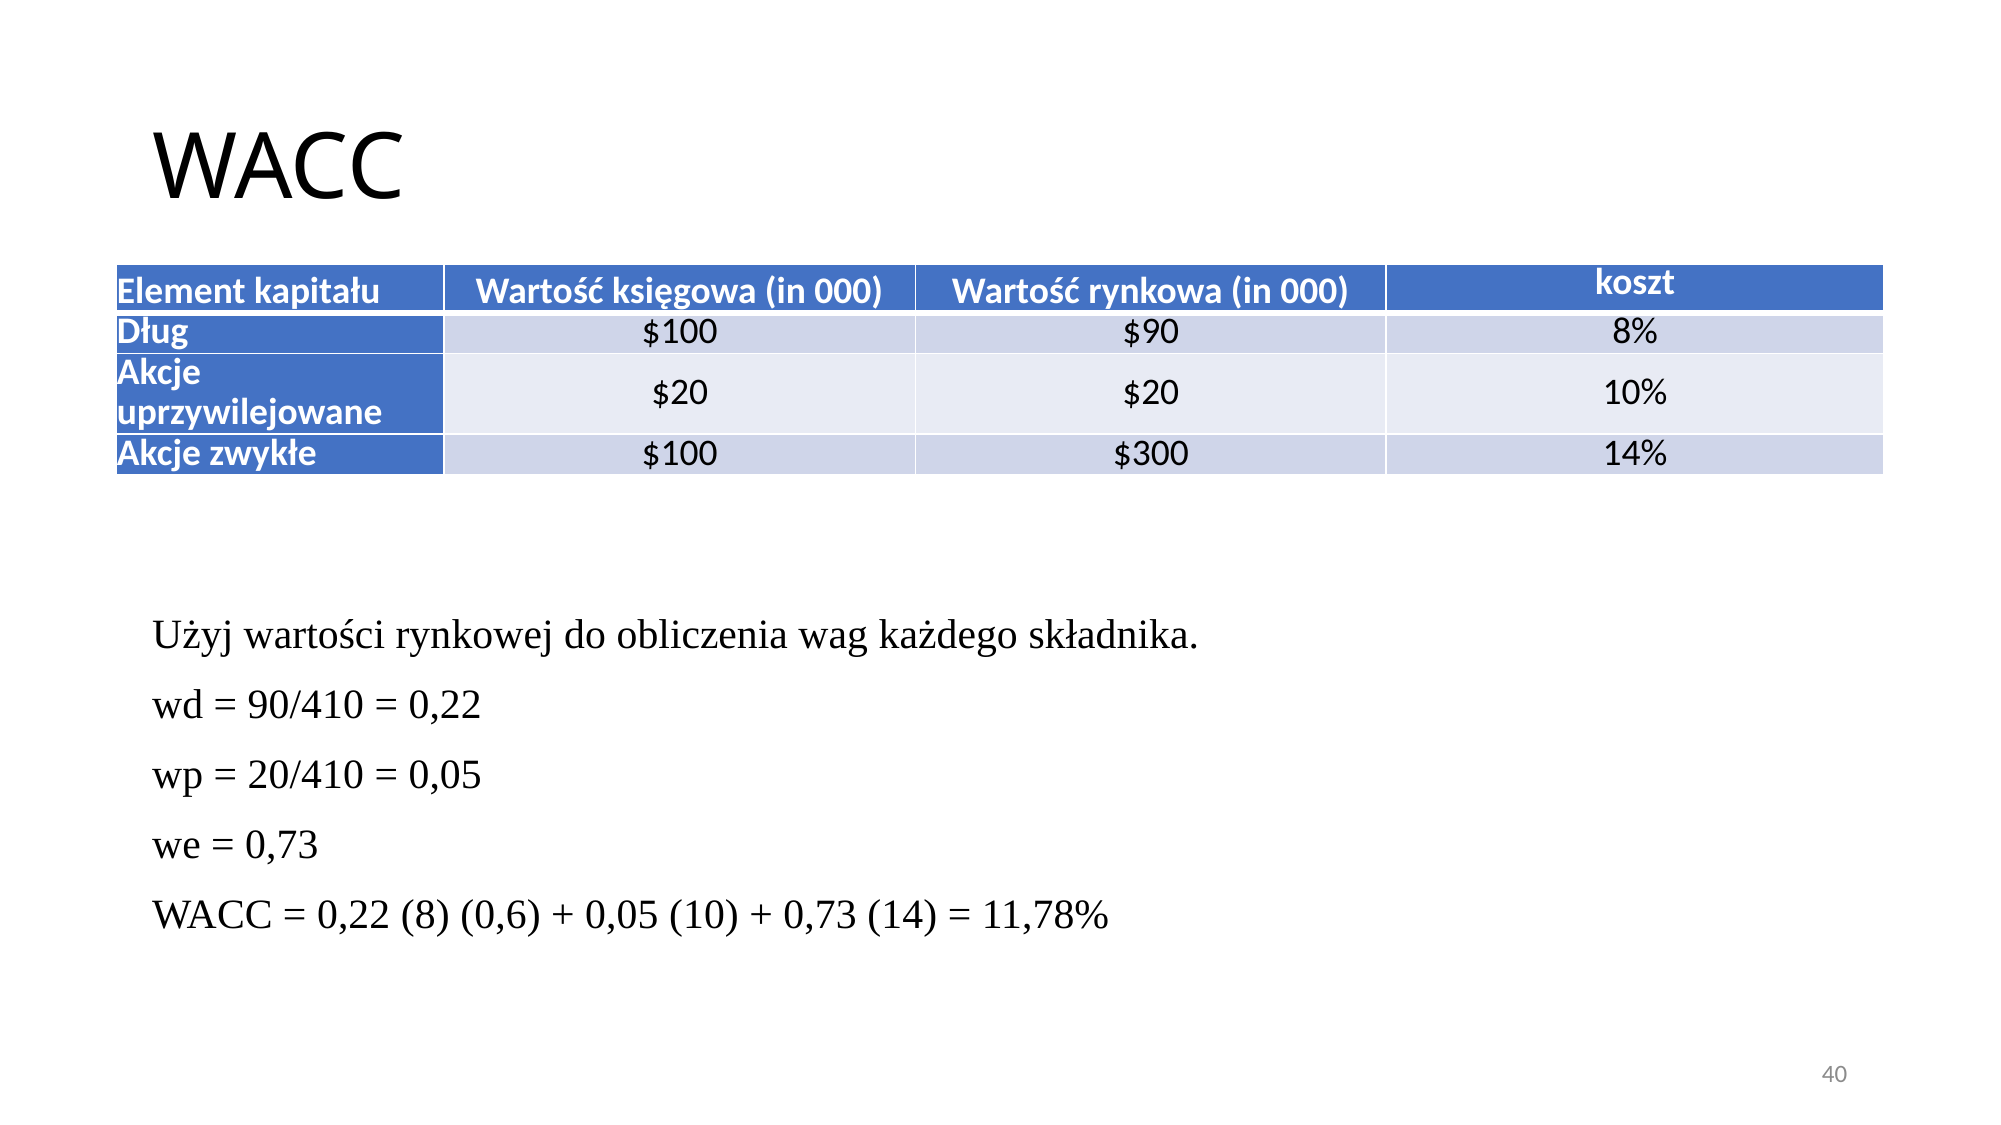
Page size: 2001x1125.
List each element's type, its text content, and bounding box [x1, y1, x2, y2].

table_cell $300 [916, 435, 1385, 474]
table_cell Dług [117, 316, 443, 353]
table_cell $100 [445, 316, 915, 353]
table_cell 14% [1387, 435, 1883, 474]
table_cell 8% [1387, 316, 1883, 353]
table_cell Akcje zwykłe [117, 435, 443, 474]
title WACC [137, 59, 1863, 263]
table_header Wartość księgowa (in 000) [445, 265, 915, 310]
table_header koszt [1387, 265, 1883, 310]
table_header Element kapitału [117, 265, 443, 310]
table_cell 10% [1387, 354, 1883, 433]
table_cell $100 [445, 435, 915, 474]
text_box Użyj wartości rynkowej do obliczenia wag każdego składnika. wd = 90/410 = 0,22 wp = 20/410 = 0,05 we = 0,73 WACC = 0,22 (8) (0,6) + 0,05 (10) + 0,73 (14) = 11,78% [137, 595, 1815, 945]
table_cell Akcje uprzywilejowane [117, 354, 443, 433]
table_cell $20 [916, 354, 1385, 433]
table_cell $20 [445, 354, 915, 433]
table_header Wartość rynkowa (in 000) [916, 265, 1385, 310]
table_cell $90 [916, 316, 1385, 353]
slide_number 40 [1412, 1042, 1863, 1103]
